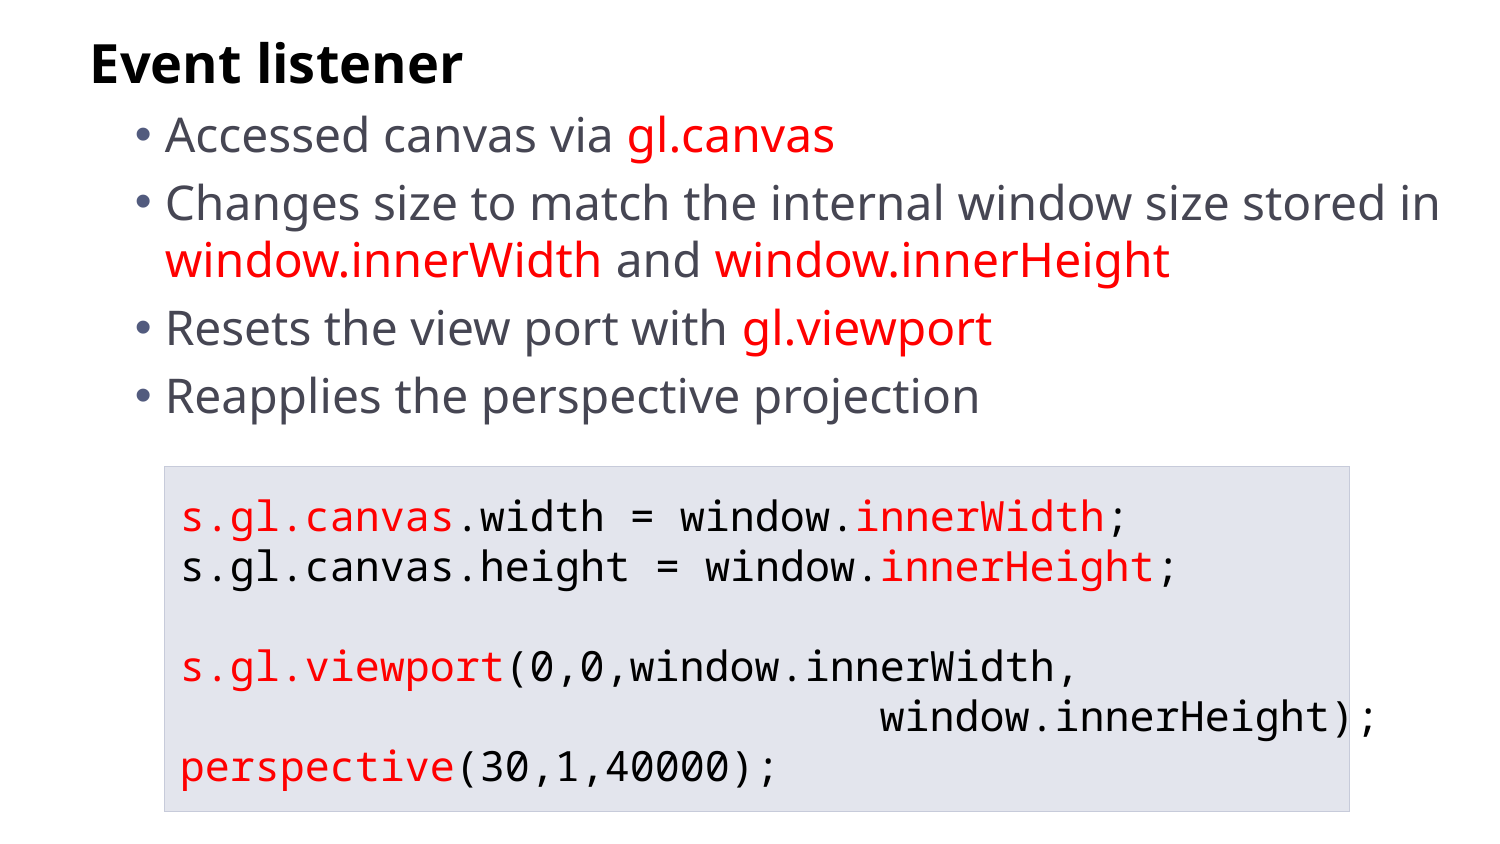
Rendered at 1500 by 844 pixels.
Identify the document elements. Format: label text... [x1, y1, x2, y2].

list Event listener Accessed canvas via gl.canvas Changes size to match the internal window size stored in window.innerWidth and window.innerHeight Resets the view port with gl.viewport Reapplies the perspective projection [75, 21, 1475, 835]
text_box s.gl.canvas.width = window.innerWidth; s.gl.canvas.height = window.innerHeight; s.gl.viewport(0,0,window.innerWidth, window.innerHeight); perspective(30,1,40000); [164, 466, 1350, 812]
